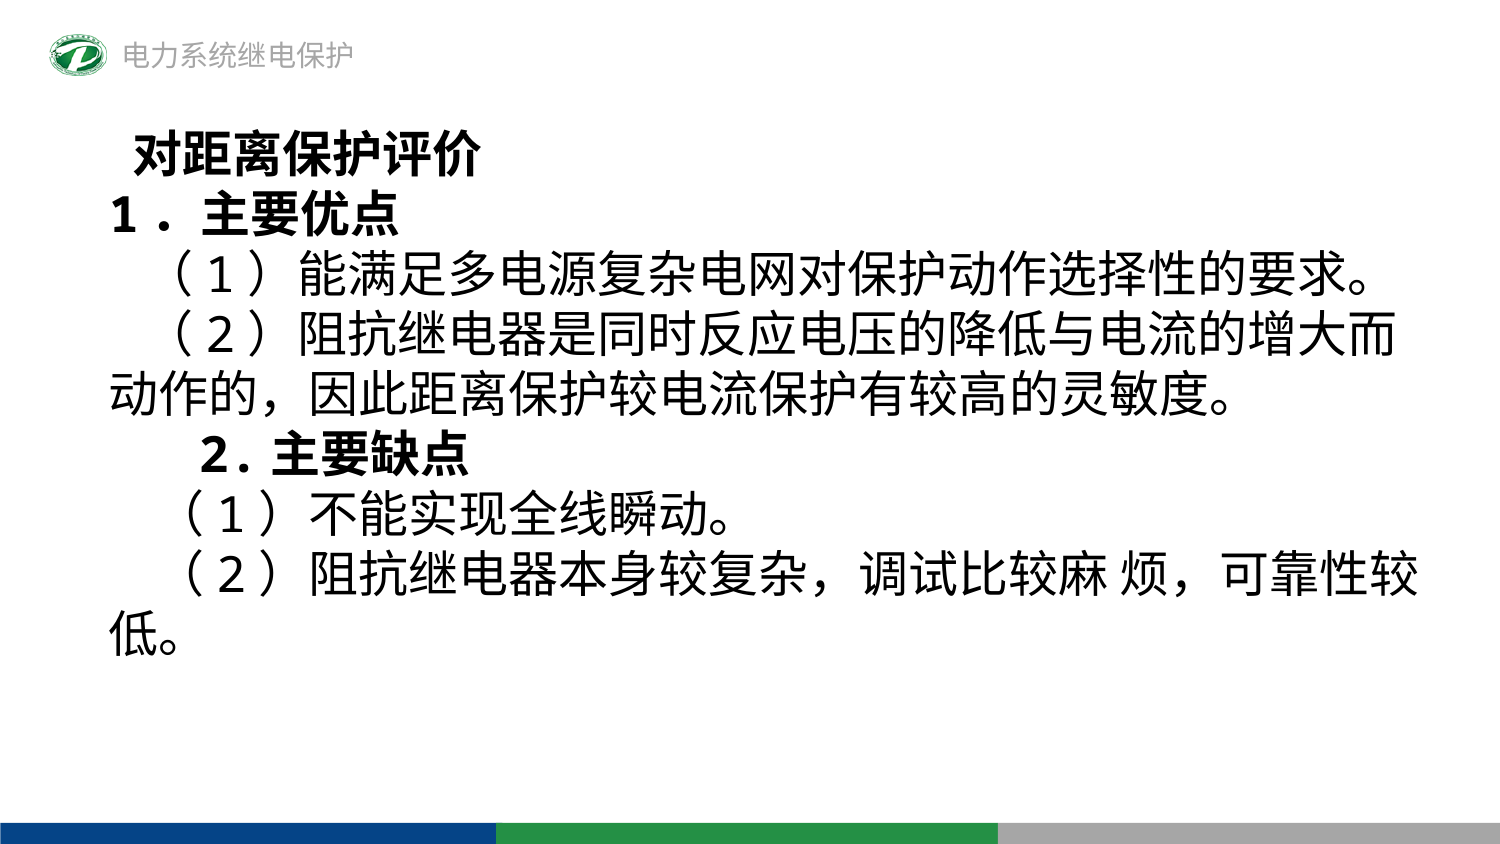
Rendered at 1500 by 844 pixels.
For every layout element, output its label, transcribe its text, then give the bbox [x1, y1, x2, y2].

text_box [0, 821, 494, 844]
picture [41, 19, 118, 91]
text_box 电力系统继电保护 [122, 29, 370, 80]
text_box [996, 821, 1500, 844]
text_box [494, 821, 996, 844]
text_box 对距离保护评价 1．主要优点 （1）能满足多电源复杂电网对保护动作选择性的要求。 （2）阻抗继电器是同时反应电压的降低与电流的增大而动作的，因此距离保护较电流保护有较高的灵敏度。 2.主要缺点 （1）不能实现全线瞬动。 （2）阻抗继电器本身较复杂，调试比较麻 烦，可靠性较低。 [94, 114, 1436, 670]
